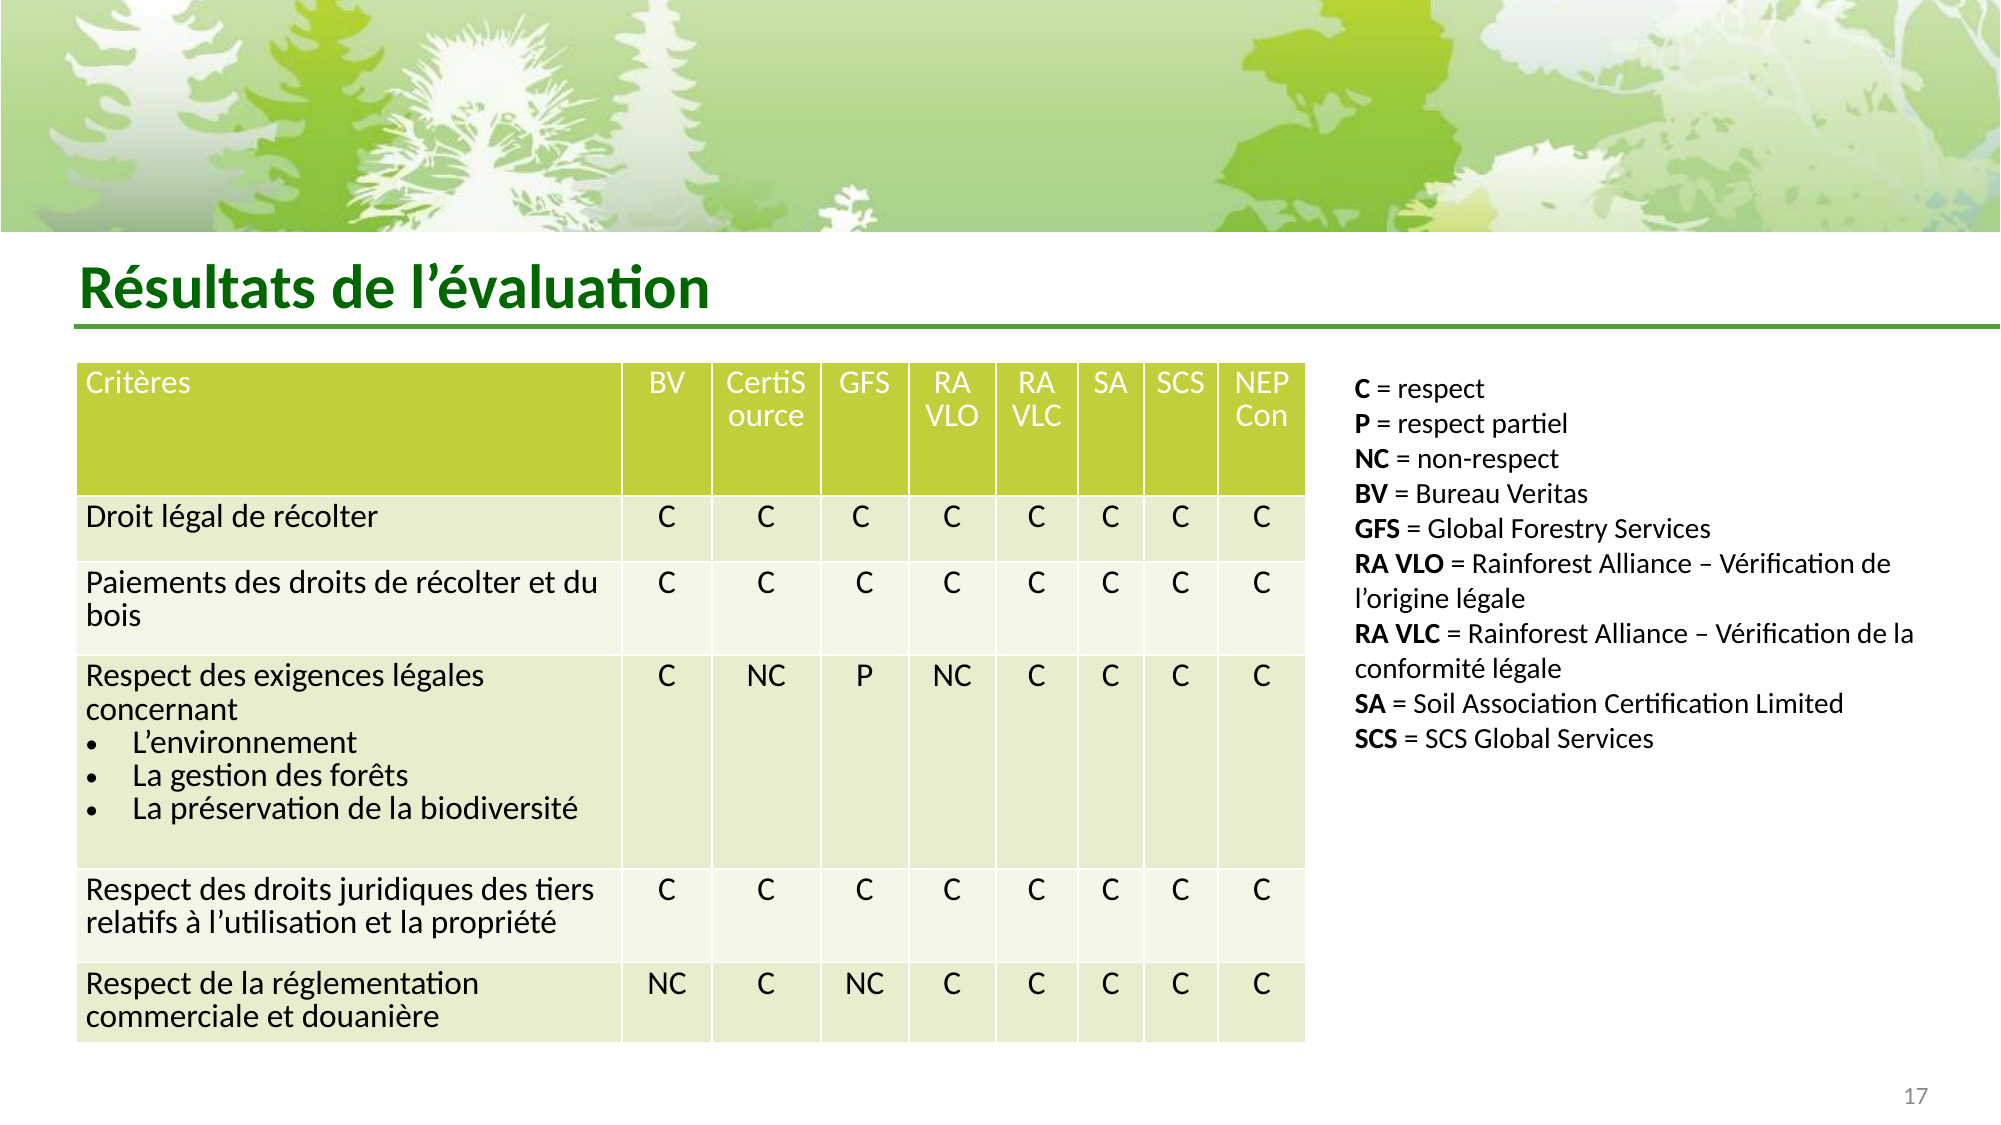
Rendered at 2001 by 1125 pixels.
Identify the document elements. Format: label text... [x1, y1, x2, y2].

table_cell C [822, 870, 908, 962]
table_cell P [822, 656, 908, 868]
table_cell C [1145, 656, 1217, 868]
table_header BV [623, 363, 711, 495]
table_cell Droit légal de récolter [77, 497, 621, 561]
table_cell C [997, 870, 1077, 962]
table_cell C [1145, 870, 1217, 962]
table_cell C [1079, 870, 1143, 962]
table_cell C [1079, 656, 1143, 868]
table_cell C [910, 563, 995, 654]
table_cell C [1079, 563, 1143, 654]
table_cell C [623, 497, 711, 561]
picture [0, 0, 2000, 232]
table_cell C [1079, 497, 1143, 561]
table_cell C [713, 563, 820, 654]
table_cell NC [910, 656, 995, 868]
table_cell C [822, 497, 908, 561]
table_header NEPCon [1219, 363, 1305, 495]
table_header RA VLC [997, 363, 1077, 495]
table_cell NC [623, 963, 711, 1042]
table_cell C [1219, 497, 1305, 561]
table_cell C [1219, 563, 1305, 654]
table_header GFS [822, 363, 908, 495]
slide_number 17 [1493, 1065, 1944, 1125]
table_cell C [910, 497, 995, 561]
table_cell C [910, 963, 995, 1042]
table_cell C [713, 963, 820, 1042]
table_cell C [997, 963, 1077, 1042]
table_cell C [1219, 656, 1305, 868]
table_cell C [997, 497, 1077, 561]
table_cell C [1219, 963, 1305, 1042]
text_box C = respect P = respect partiel NC = non-respect BV = Bureau Veritas GFS = Global Forestry Services RA VLO = Rainforest Alliance – Vérification de l’origine légale RA VLC = Rainforest Alliance – Vérification de la conformité légale SA = Soil Association Certification Limited SCS = SCS Global Services [1340, 361, 1934, 762]
table_header SCS [1145, 363, 1217, 495]
table_cell C [1219, 870, 1305, 962]
table_cell C [623, 870, 711, 962]
title Résultats de l’évaluation [64, 194, 1415, 383]
table_cell Respect des droits juridiques des tiers relatifs à l’utilisation et la propriété [77, 870, 621, 962]
table_cell Paiements des droits de récolter et du bois [77, 563, 621, 654]
table_cell C [910, 870, 995, 962]
table_header Critères [77, 363, 621, 495]
table_cell C [623, 563, 711, 654]
table_cell C [997, 656, 1077, 868]
table_header RA VLO [910, 363, 995, 495]
table_cell NC [713, 656, 820, 868]
table_cell C [713, 870, 820, 962]
table_cell Respect des exigences légales concernant L’environnement La gestion des forêts La préservation de la biodiversité [77, 656, 621, 868]
table_cell NC [822, 963, 908, 1042]
table_cell C [1145, 563, 1217, 654]
table_cell C [623, 656, 711, 868]
table_cell Respect de la réglementation commerciale et douanière [77, 963, 621, 1042]
table_cell C [1079, 963, 1143, 1042]
table_cell C [997, 563, 1077, 654]
table_cell C [822, 563, 908, 654]
table_cell C [1145, 963, 1217, 1042]
table_cell C [713, 497, 820, 561]
table_header CertiSource [713, 363, 820, 495]
table_cell C [1145, 497, 1217, 561]
table_header SA [1079, 363, 1143, 495]
